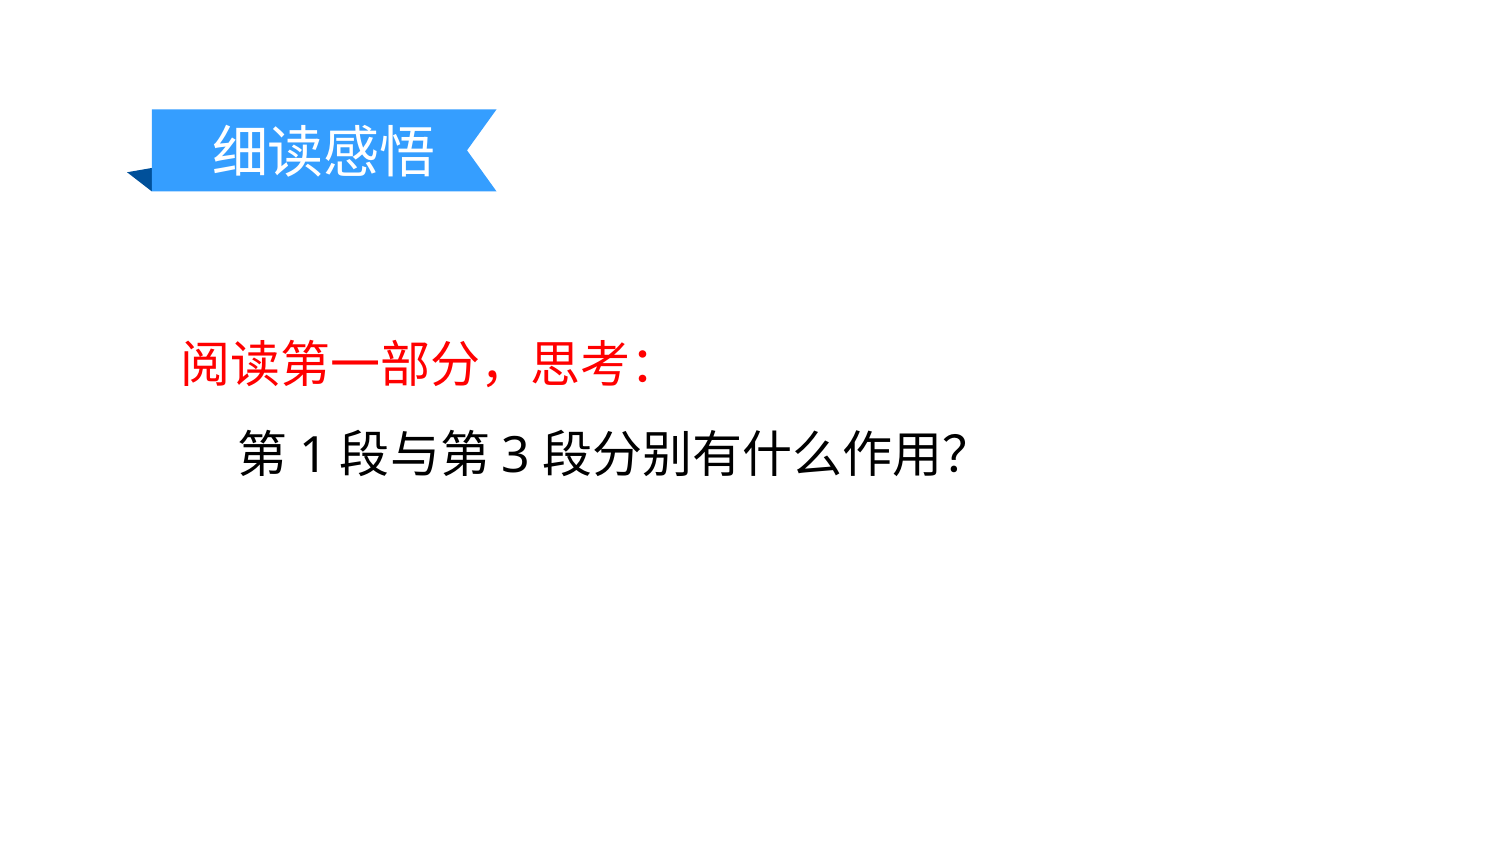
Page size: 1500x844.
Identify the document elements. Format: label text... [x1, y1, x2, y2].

text_box 阅读第一部分，思考： 第1段与第3段分别有什么作用？ [165, 295, 1335, 490]
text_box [127, 109, 497, 192]
